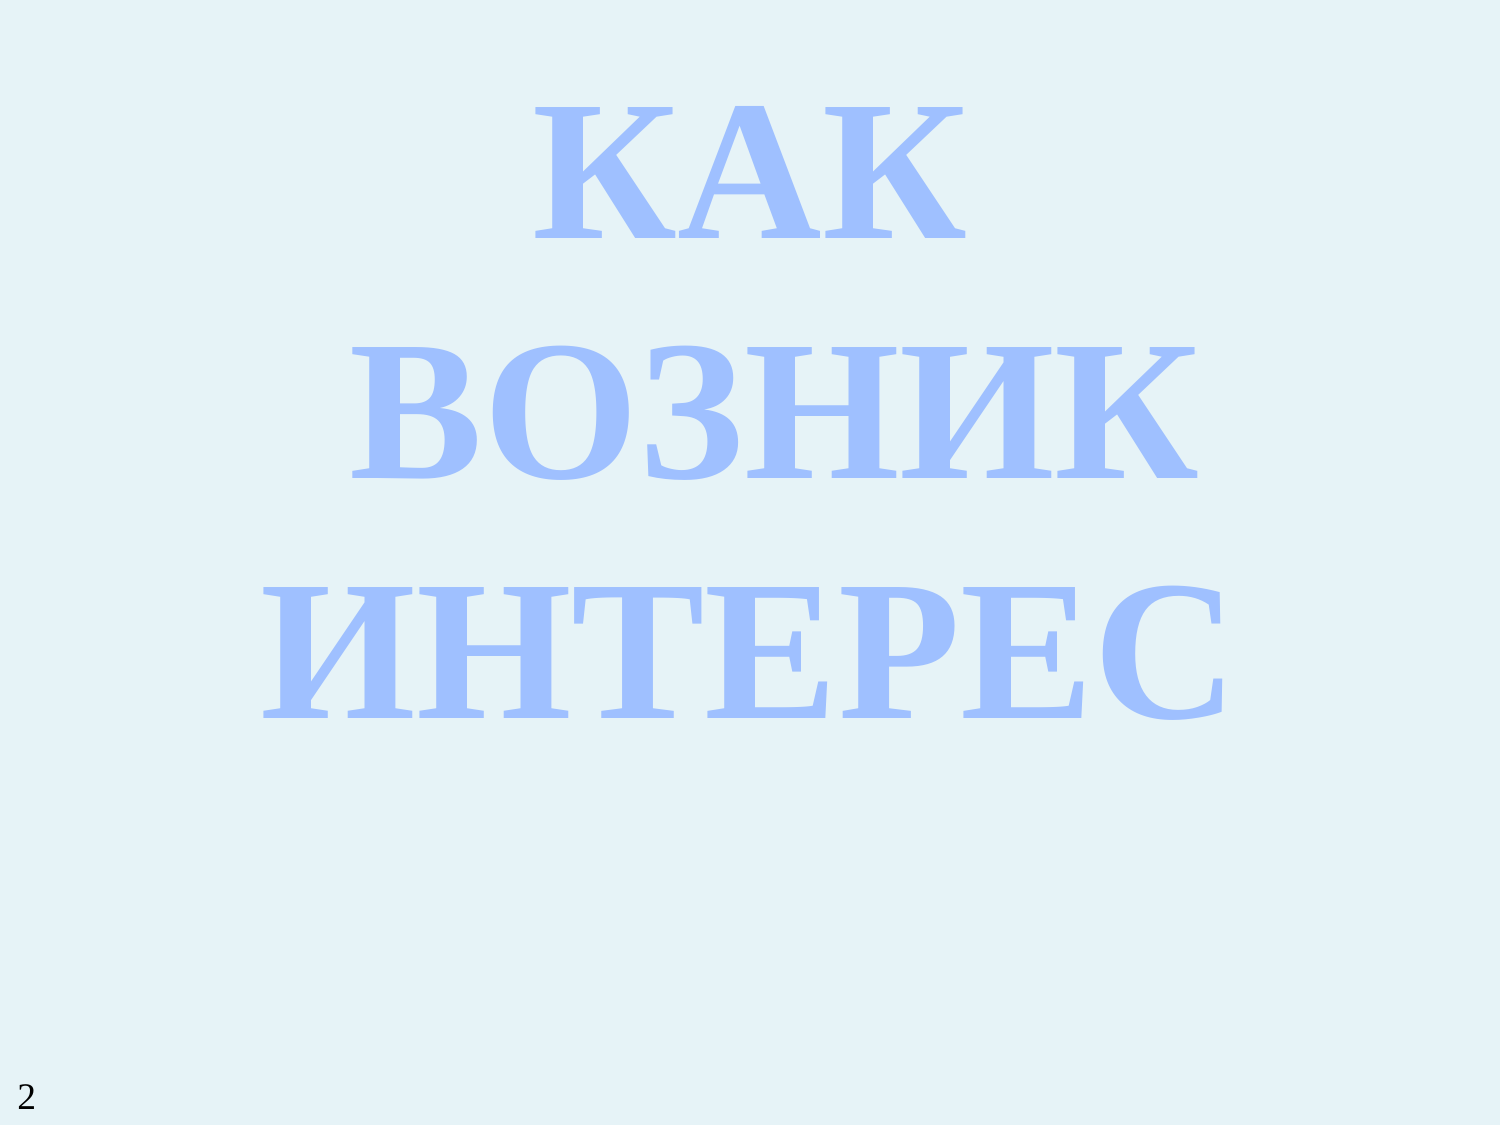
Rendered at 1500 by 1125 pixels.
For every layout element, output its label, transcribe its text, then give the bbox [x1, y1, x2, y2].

text_box 2 [2, 1064, 74, 1125]
text_box КАК ВОЗНИК ИНТЕРЕС [0, 30, 1500, 766]
